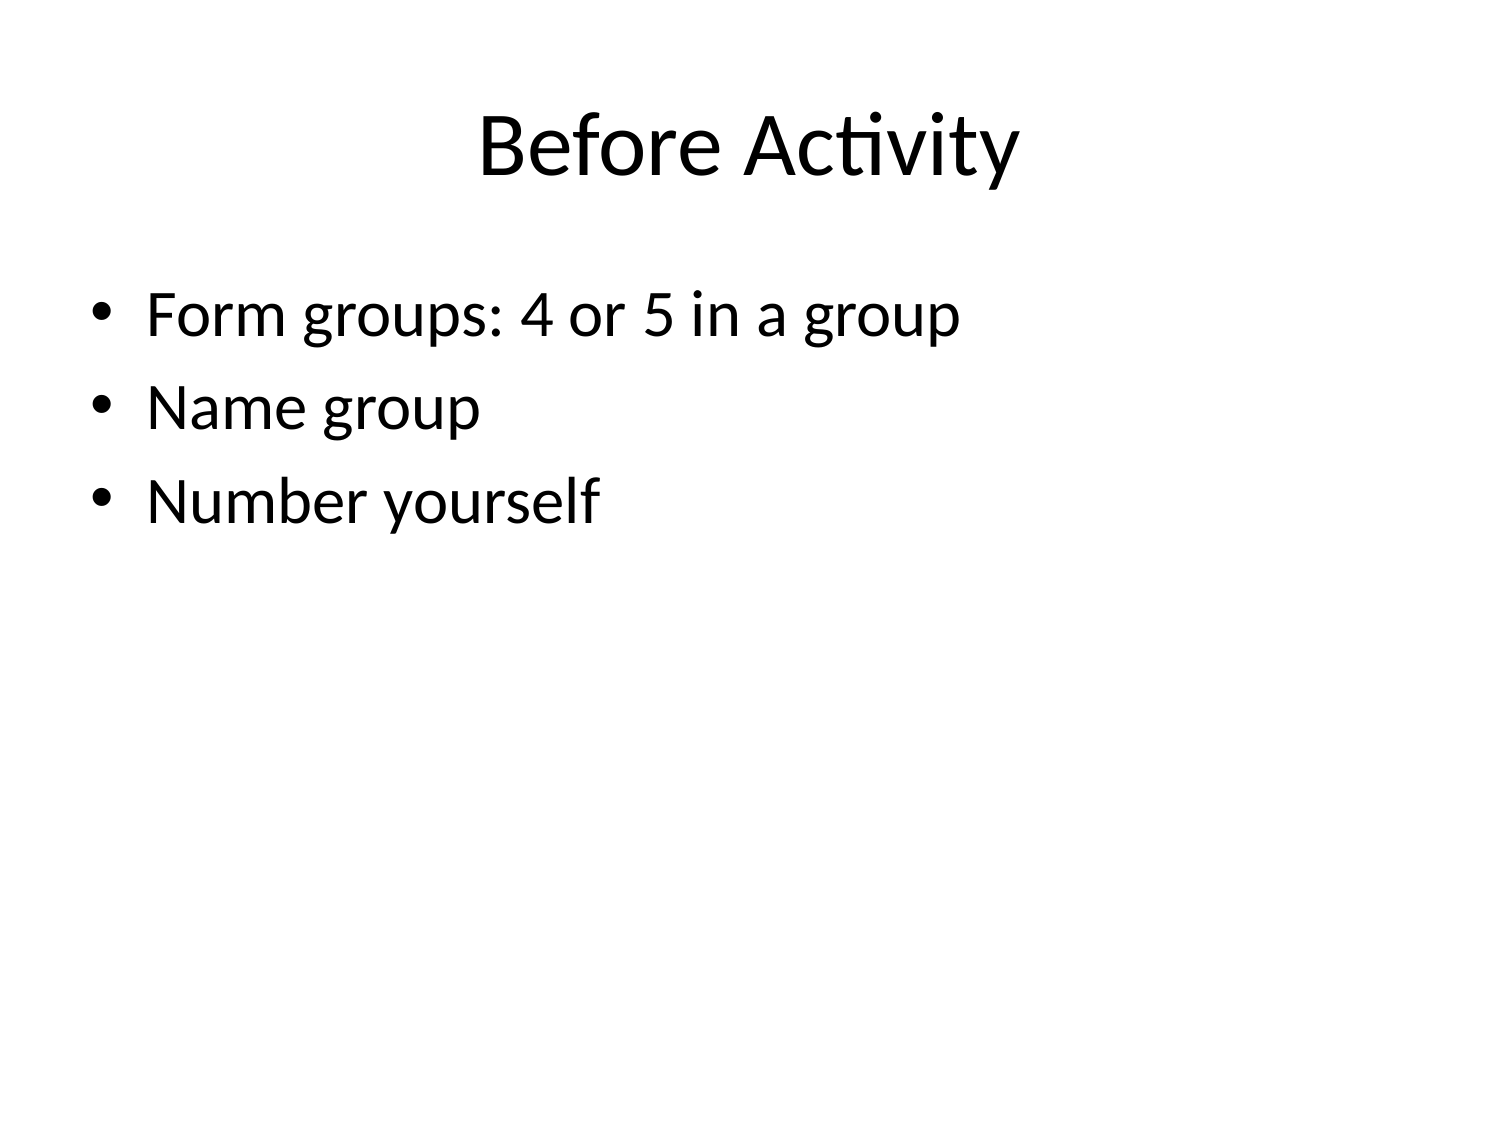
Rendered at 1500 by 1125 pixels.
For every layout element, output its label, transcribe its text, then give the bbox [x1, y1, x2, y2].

list Form groups: 4 or 5 in a group Name group Number yourself [75, 262, 1425, 1005]
title Before Activity [75, 45, 1425, 233]
